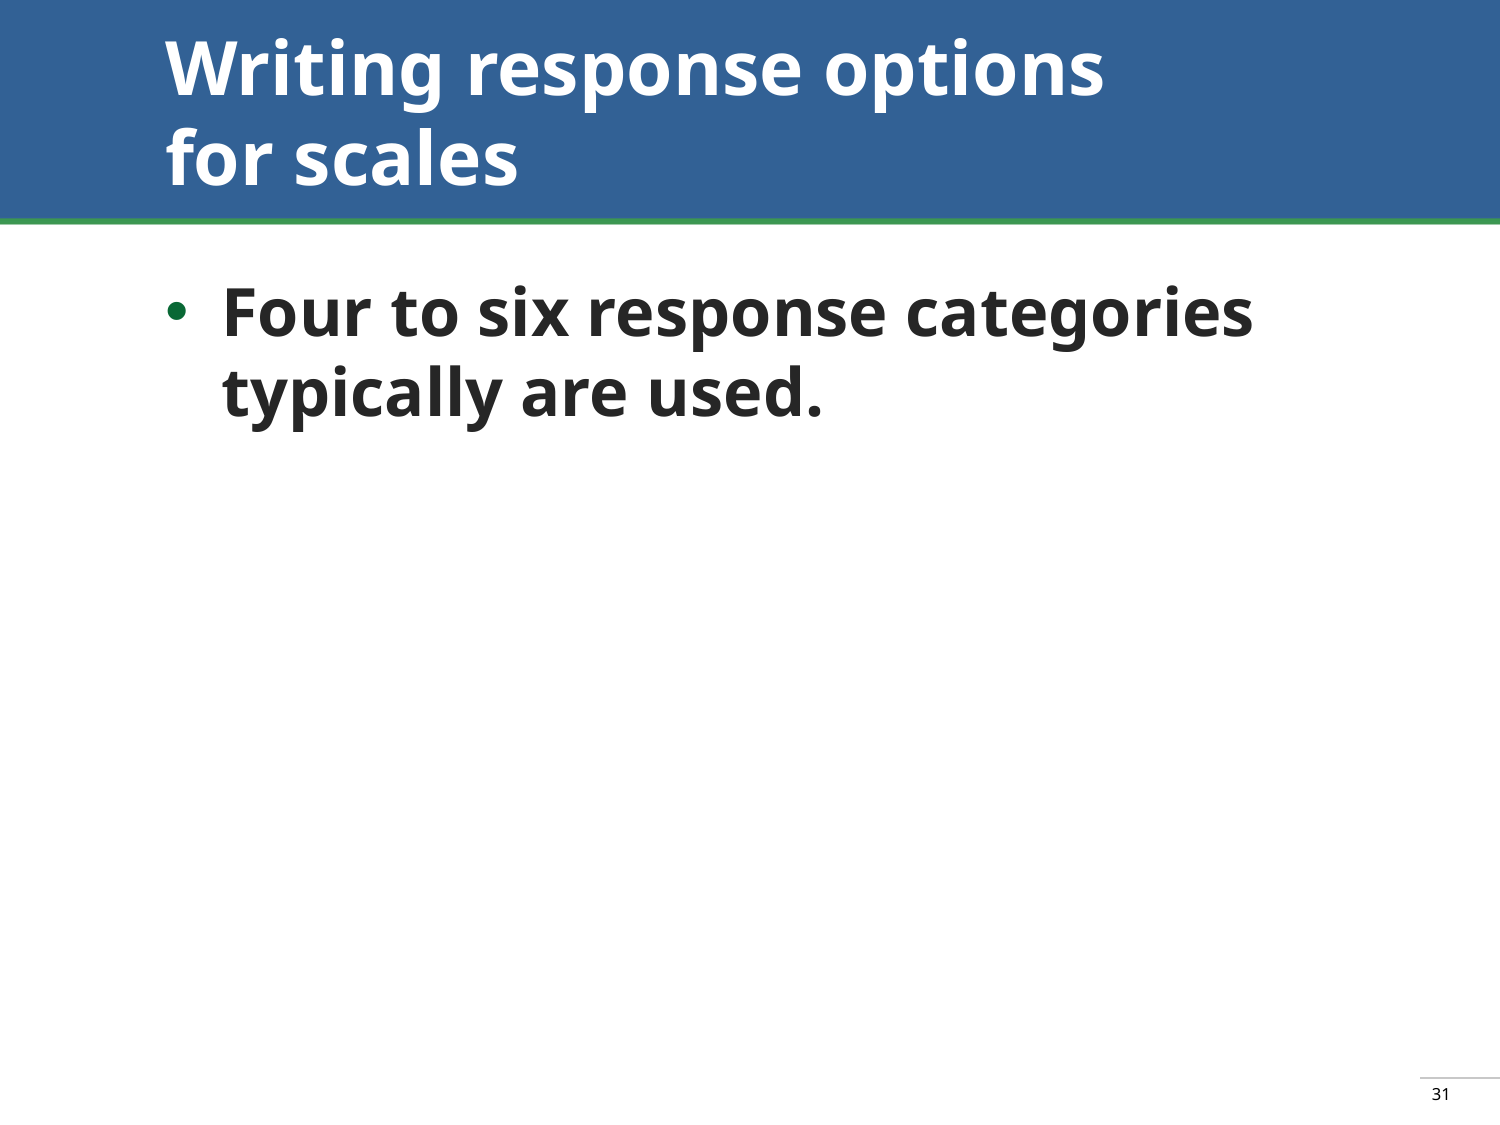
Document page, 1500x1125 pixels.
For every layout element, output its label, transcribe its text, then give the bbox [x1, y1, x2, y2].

title Writing response options for scales [150, 0, 1350, 221]
list Four to six response categories typically are used. [150, 262, 1350, 1005]
picture [0, 0, 1500, 1125]
slide_number 31 [1431, 1085, 1458, 1106]
